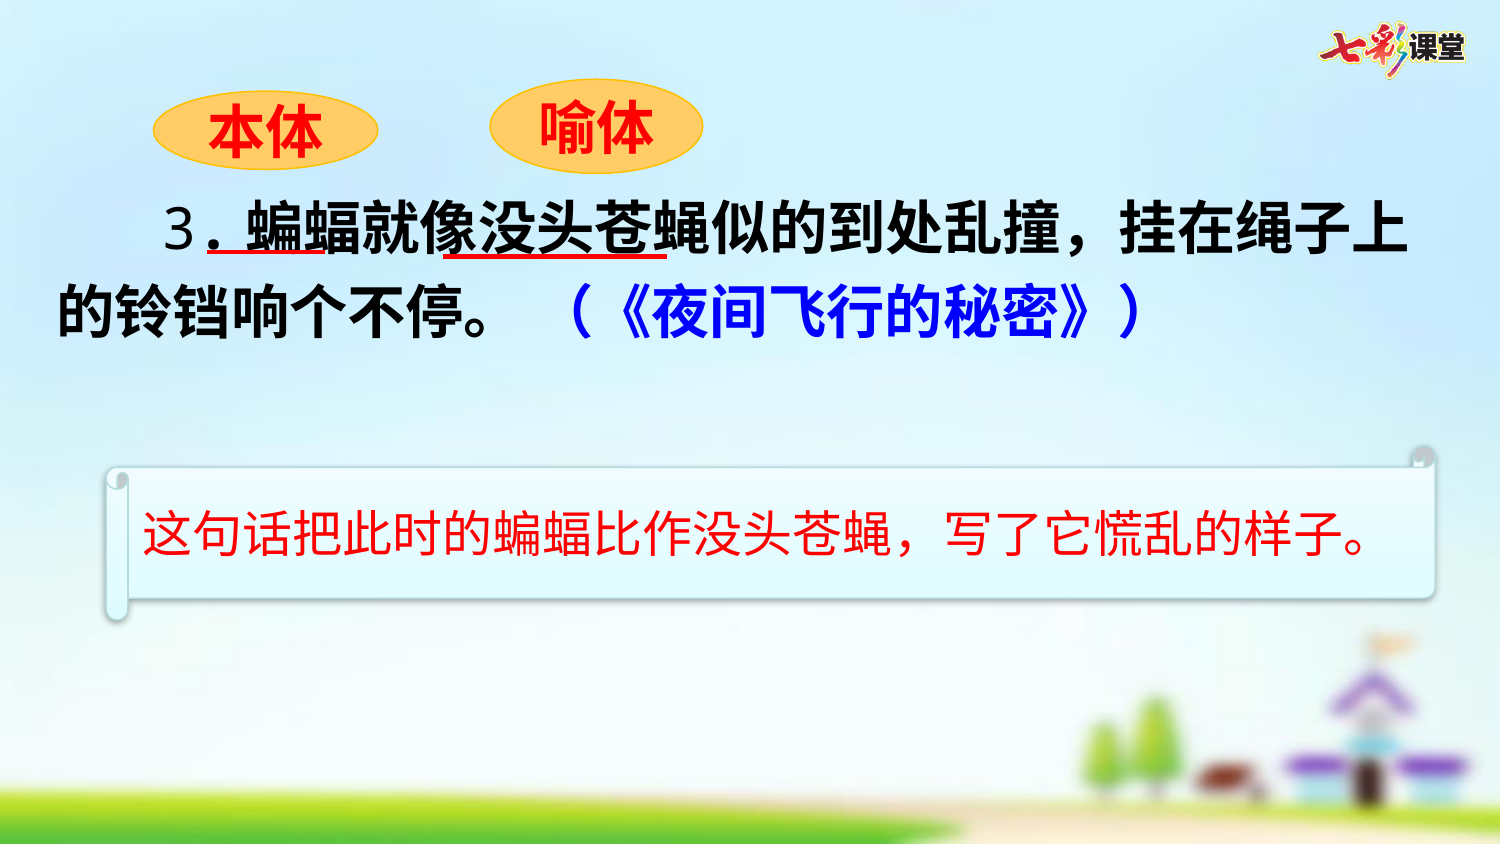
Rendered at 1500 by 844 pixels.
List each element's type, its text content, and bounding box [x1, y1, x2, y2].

text_box 3.蝙蝠就像没头苍蝇似的到处乱撞，挂在绳子上的铃铛响个不停。 （《夜间飞行的秘密》） [41, 169, 1459, 353]
picture [0, 0, 1500, 844]
text_box 喻体 [488, 77, 705, 176]
text_box 本体 [151, 89, 380, 172]
text_box 这句话把此时的蝙蝠比作没头苍蝇，写了它慌乱的样子。 [105, 444, 1436, 621]
